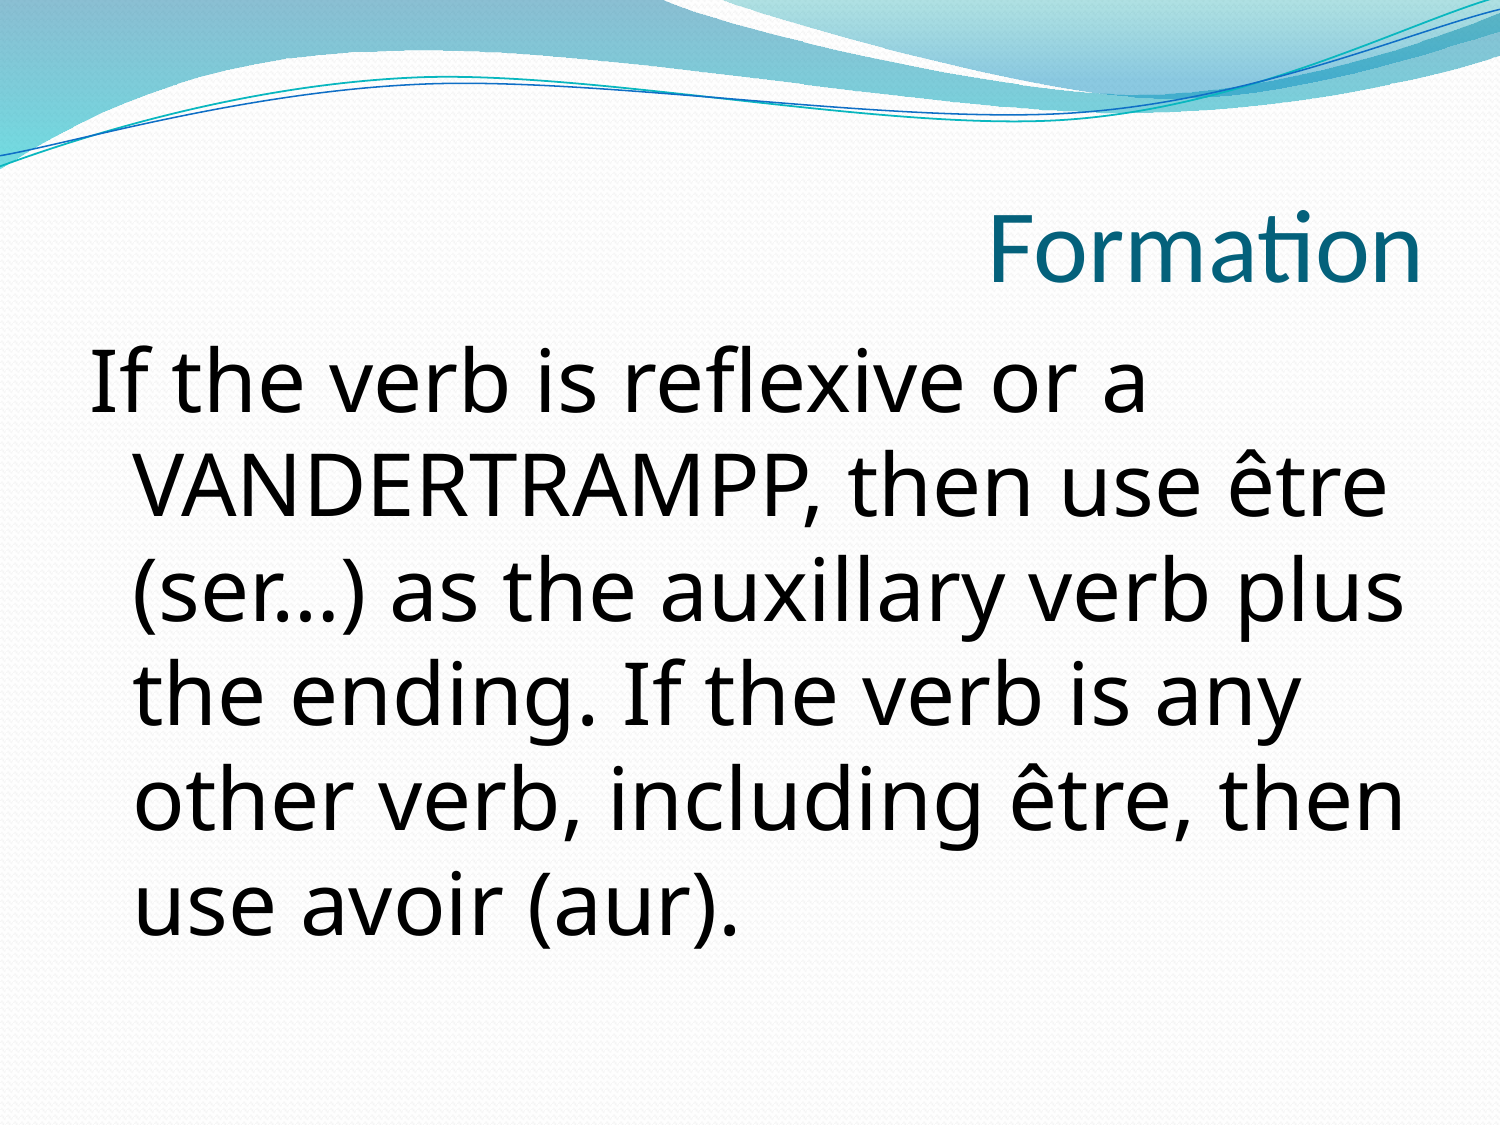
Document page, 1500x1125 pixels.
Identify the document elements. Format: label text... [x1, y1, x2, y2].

title Formation [75, 115, 1425, 303]
list If the verb is reflexive or a VANDERTRAMPP, then use être (ser…) as the auxillary verb plus the ending. If the verb is any other verb, including être, then use avoir (aur). [75, 317, 1425, 1038]
